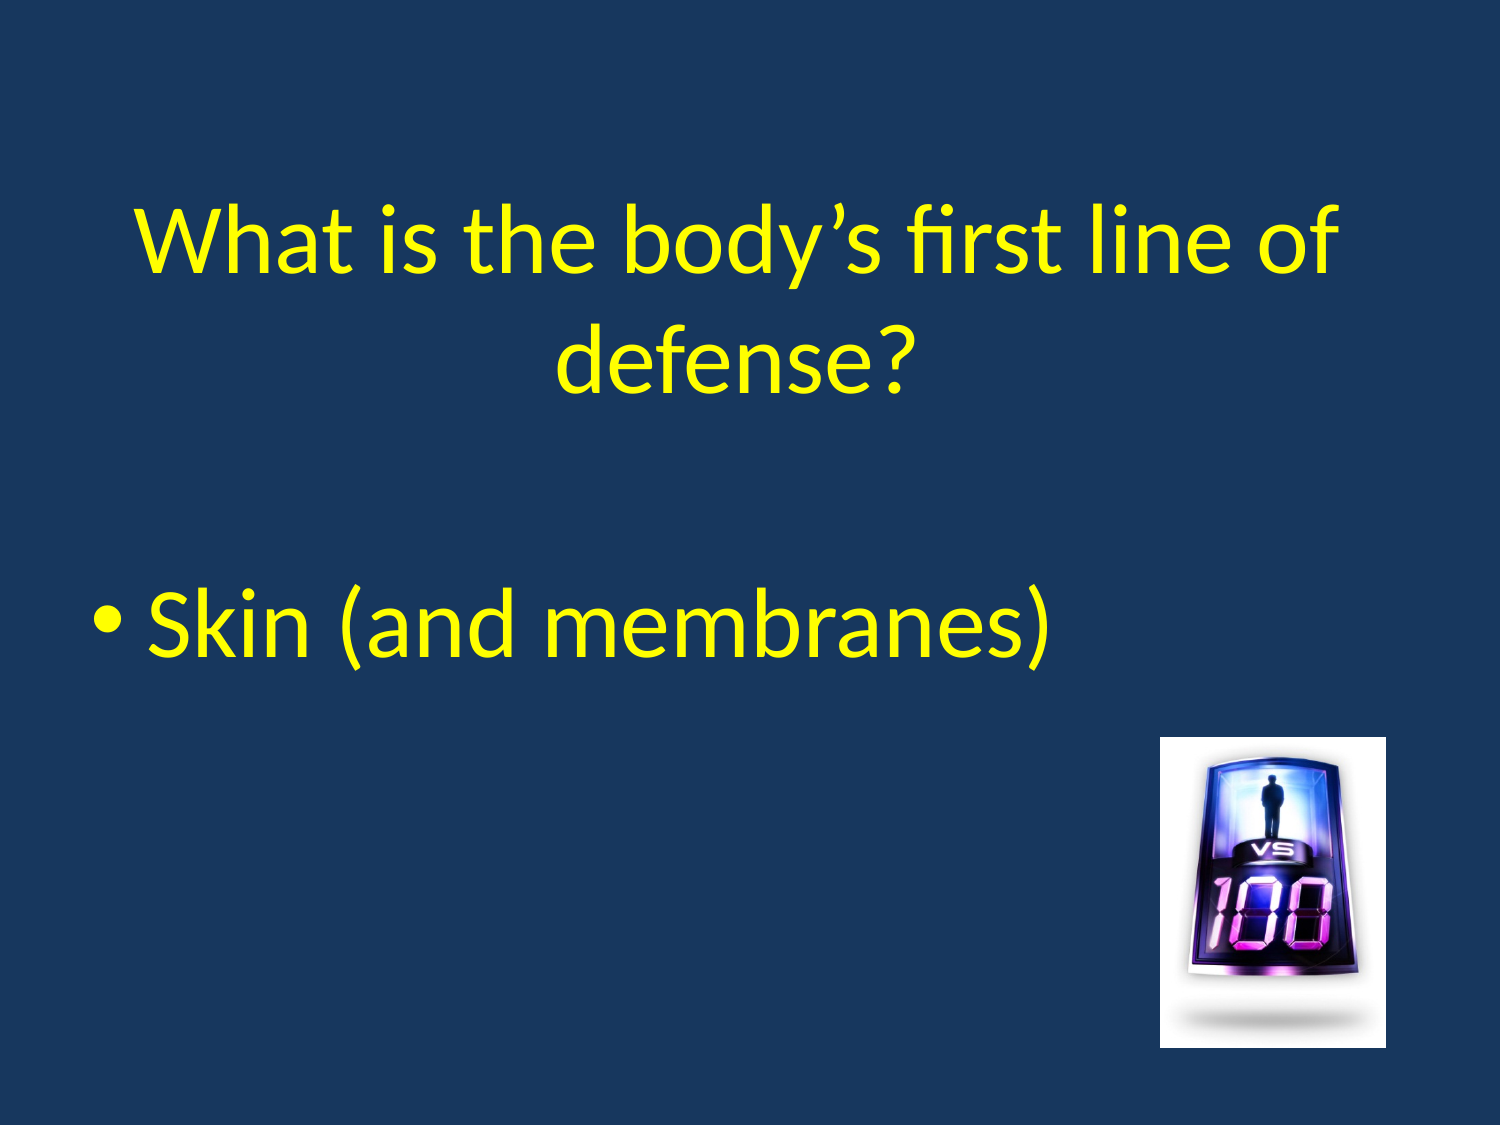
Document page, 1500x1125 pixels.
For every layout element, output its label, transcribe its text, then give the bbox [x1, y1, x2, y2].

list Skin (and membranes) [75, 549, 1425, 725]
title What is the body’s first line of defense? [62, 200, 1413, 388]
picture [1160, 737, 1386, 1049]
